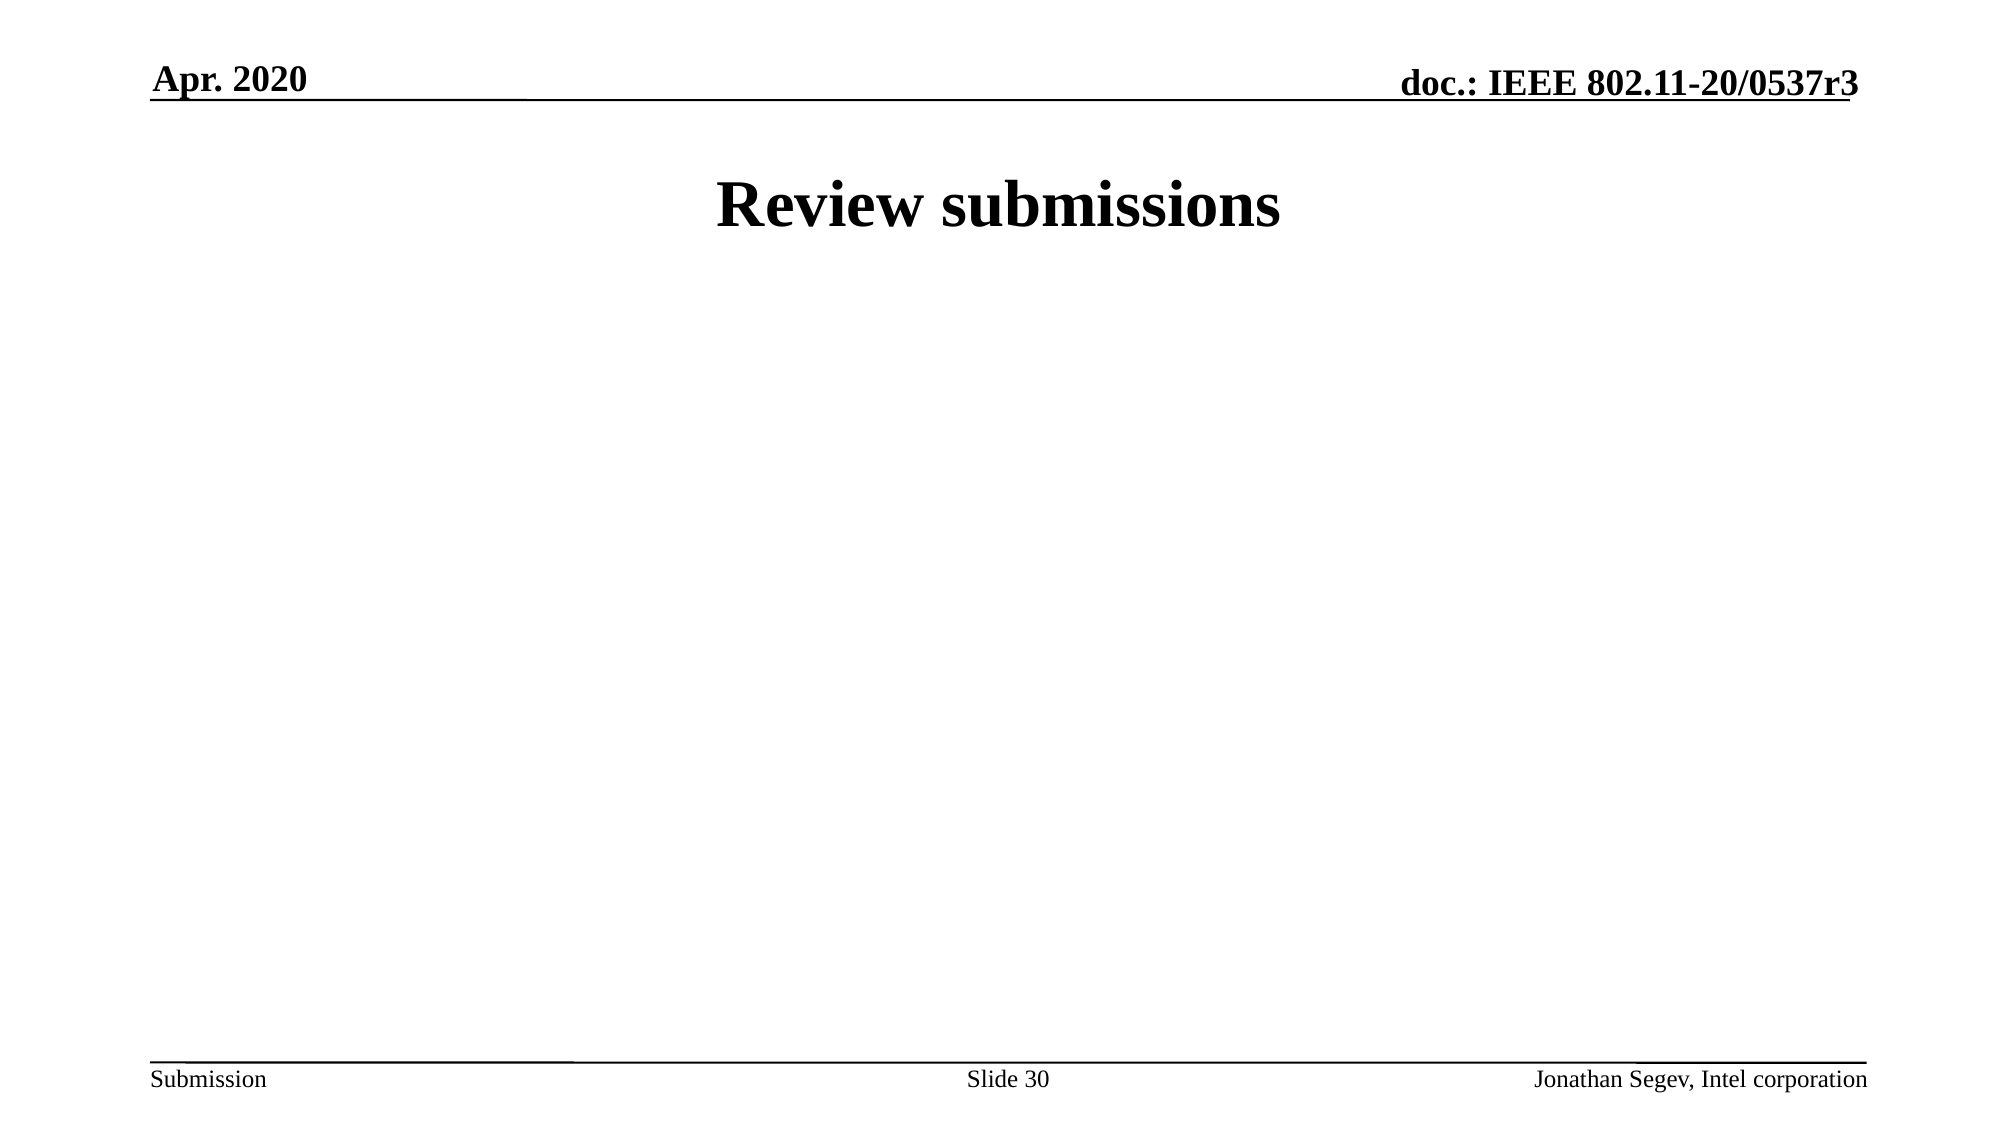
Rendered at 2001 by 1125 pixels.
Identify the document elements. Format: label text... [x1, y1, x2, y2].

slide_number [152, 54, 563, 100]
title Review submissions [149, 112, 1850, 288]
slide_number Slide 30 [950, 1061, 1067, 1123]
footer Jonathan Segev, Intel corporation [1171, 1061, 1869, 1093]
